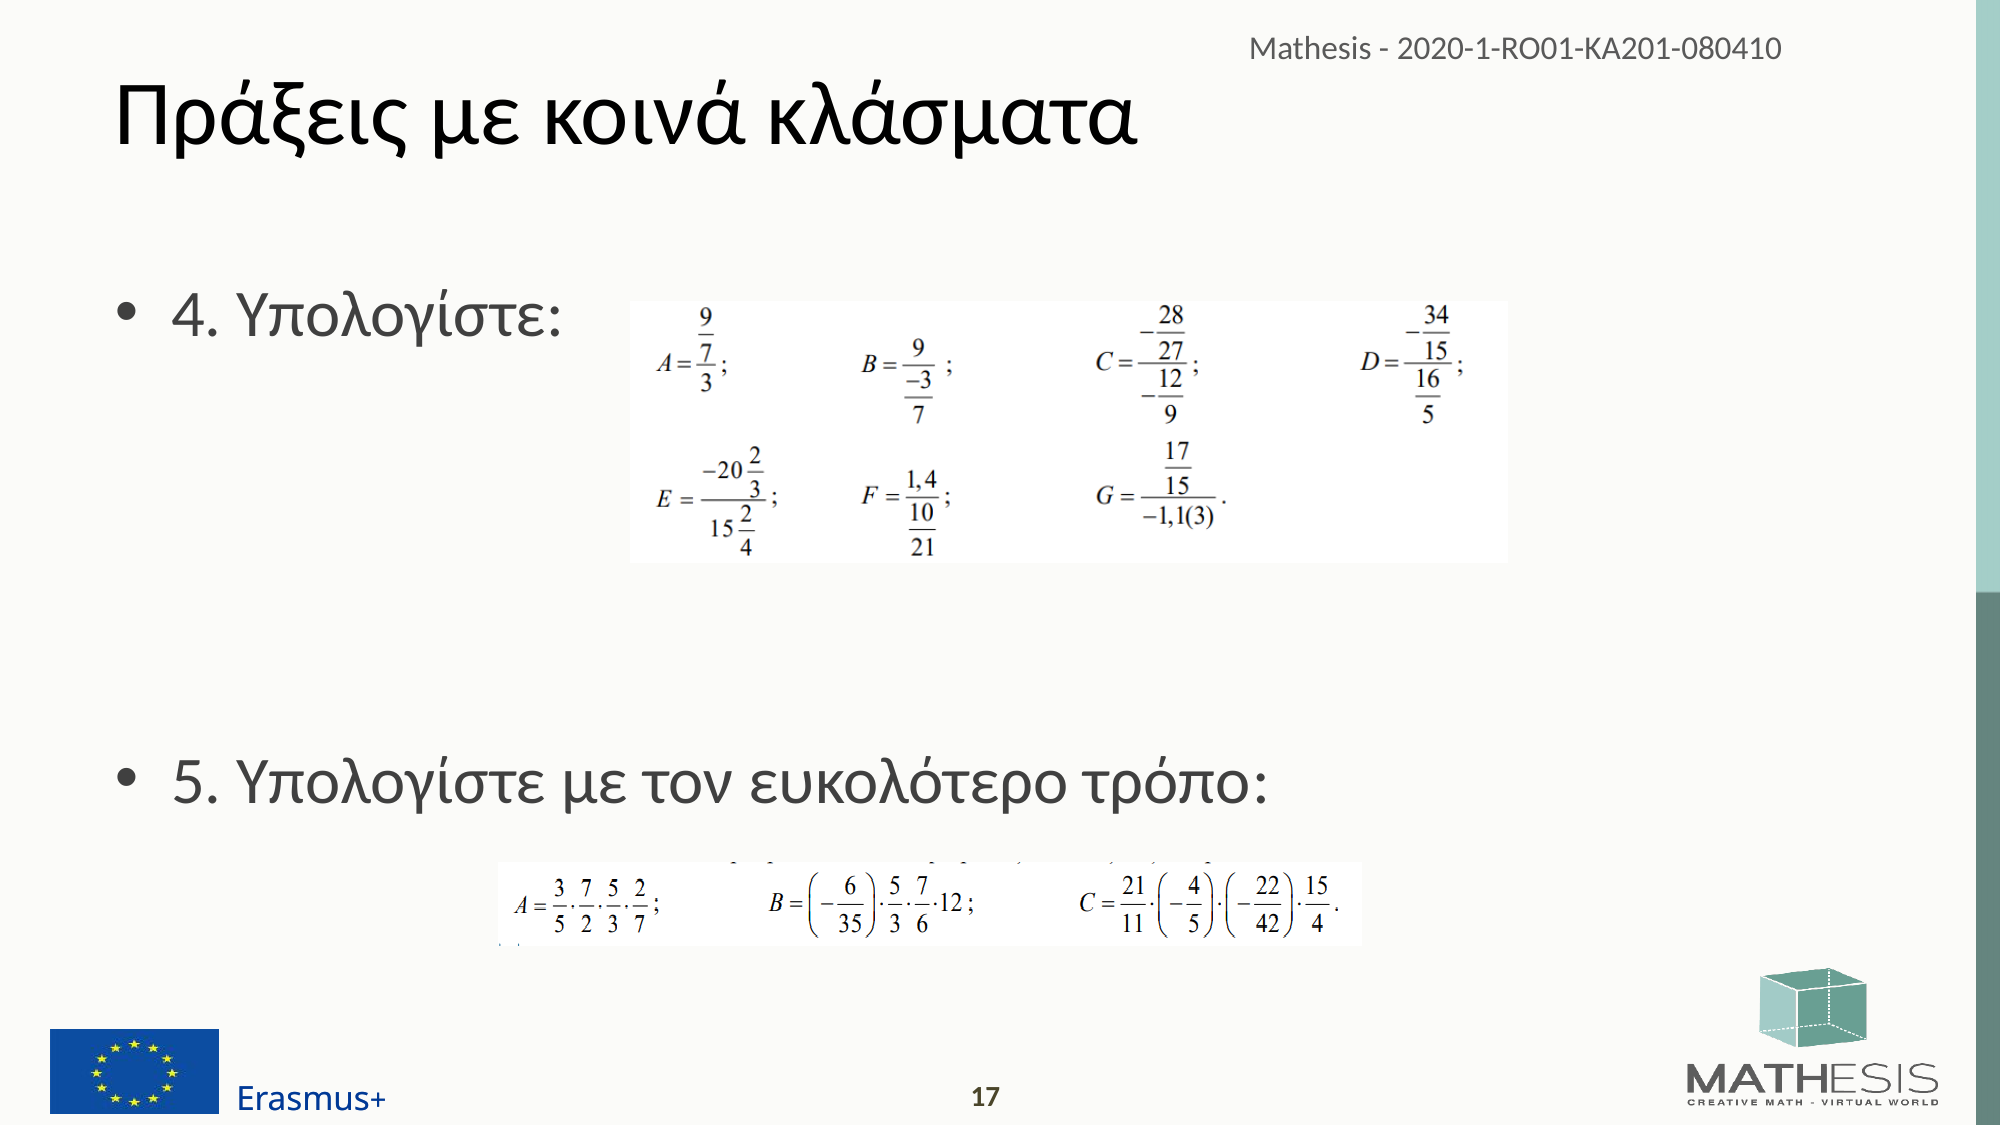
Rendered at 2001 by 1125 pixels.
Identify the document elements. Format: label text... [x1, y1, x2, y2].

list 4. Υπολογίστε: 5. Υπολογίστε με τον ευκολότερο τρόπο: [99, 262, 1900, 1005]
picture [498, 862, 1362, 947]
title Πράξεις με κοινά κλάσματα [99, 45, 1900, 233]
picture [630, 301, 1508, 563]
picture [50, 1029, 219, 1114]
